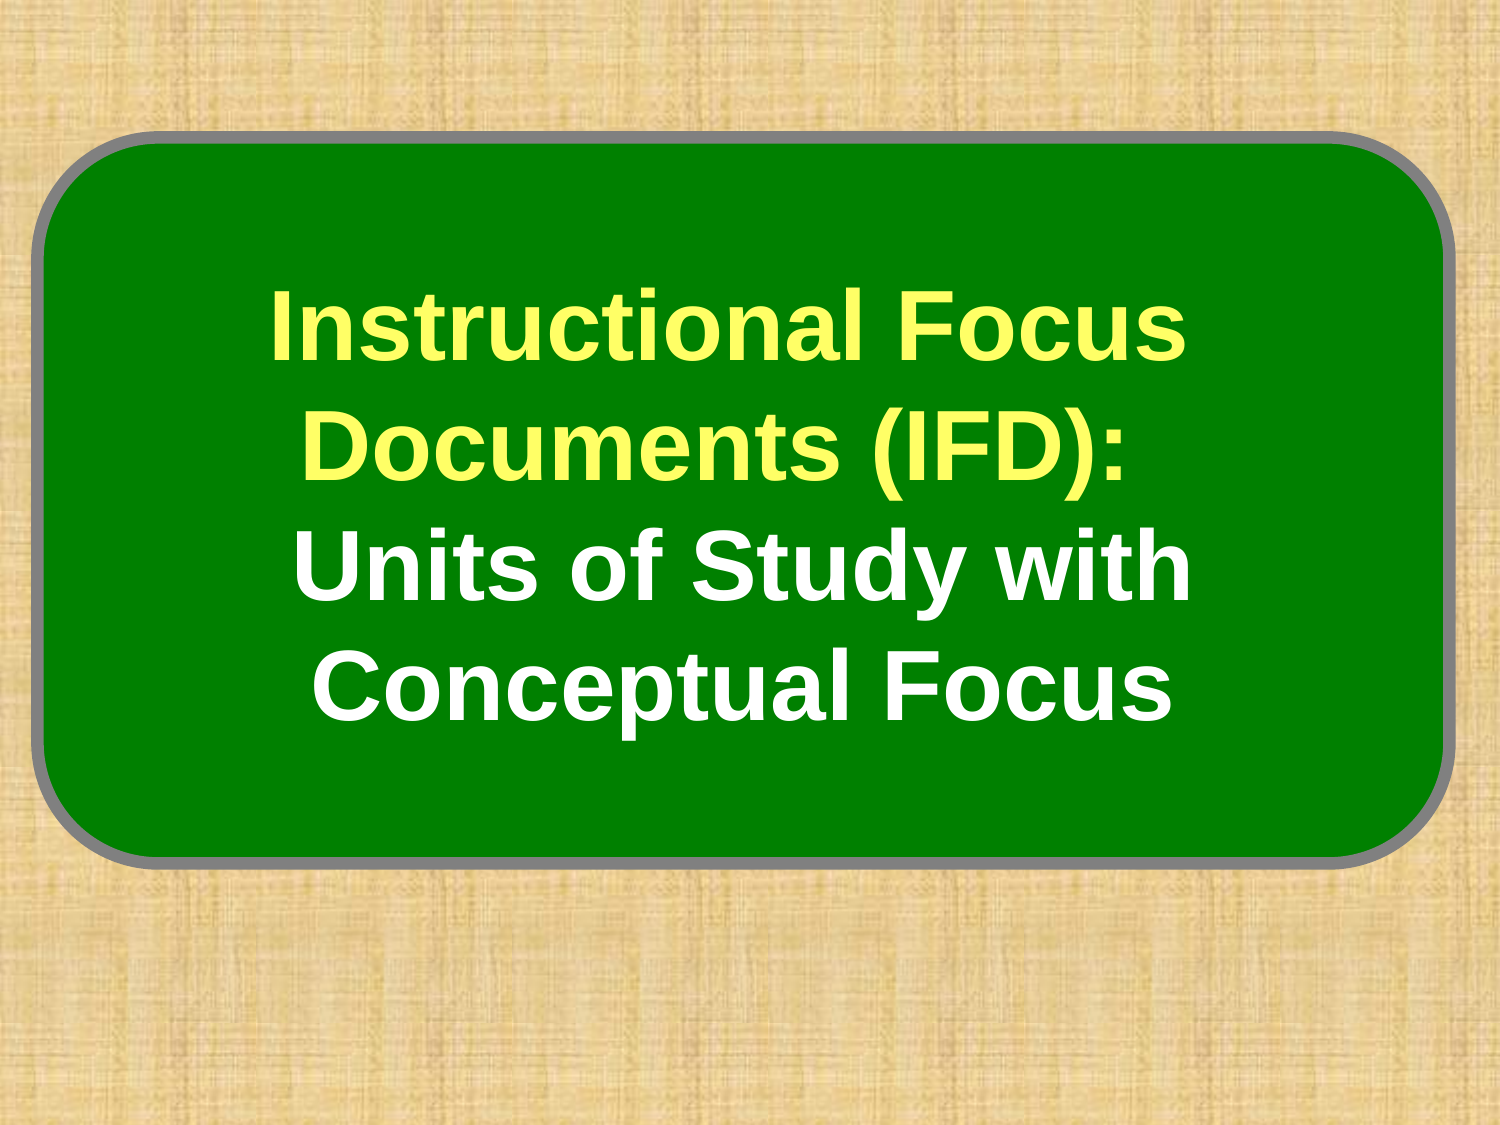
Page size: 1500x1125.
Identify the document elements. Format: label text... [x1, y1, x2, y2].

text_box Instructional Focus Documents (IFD): Units of Study with Conceptual Focus [37, 137, 1450, 864]
picture [0, 0, 1500, 1125]
